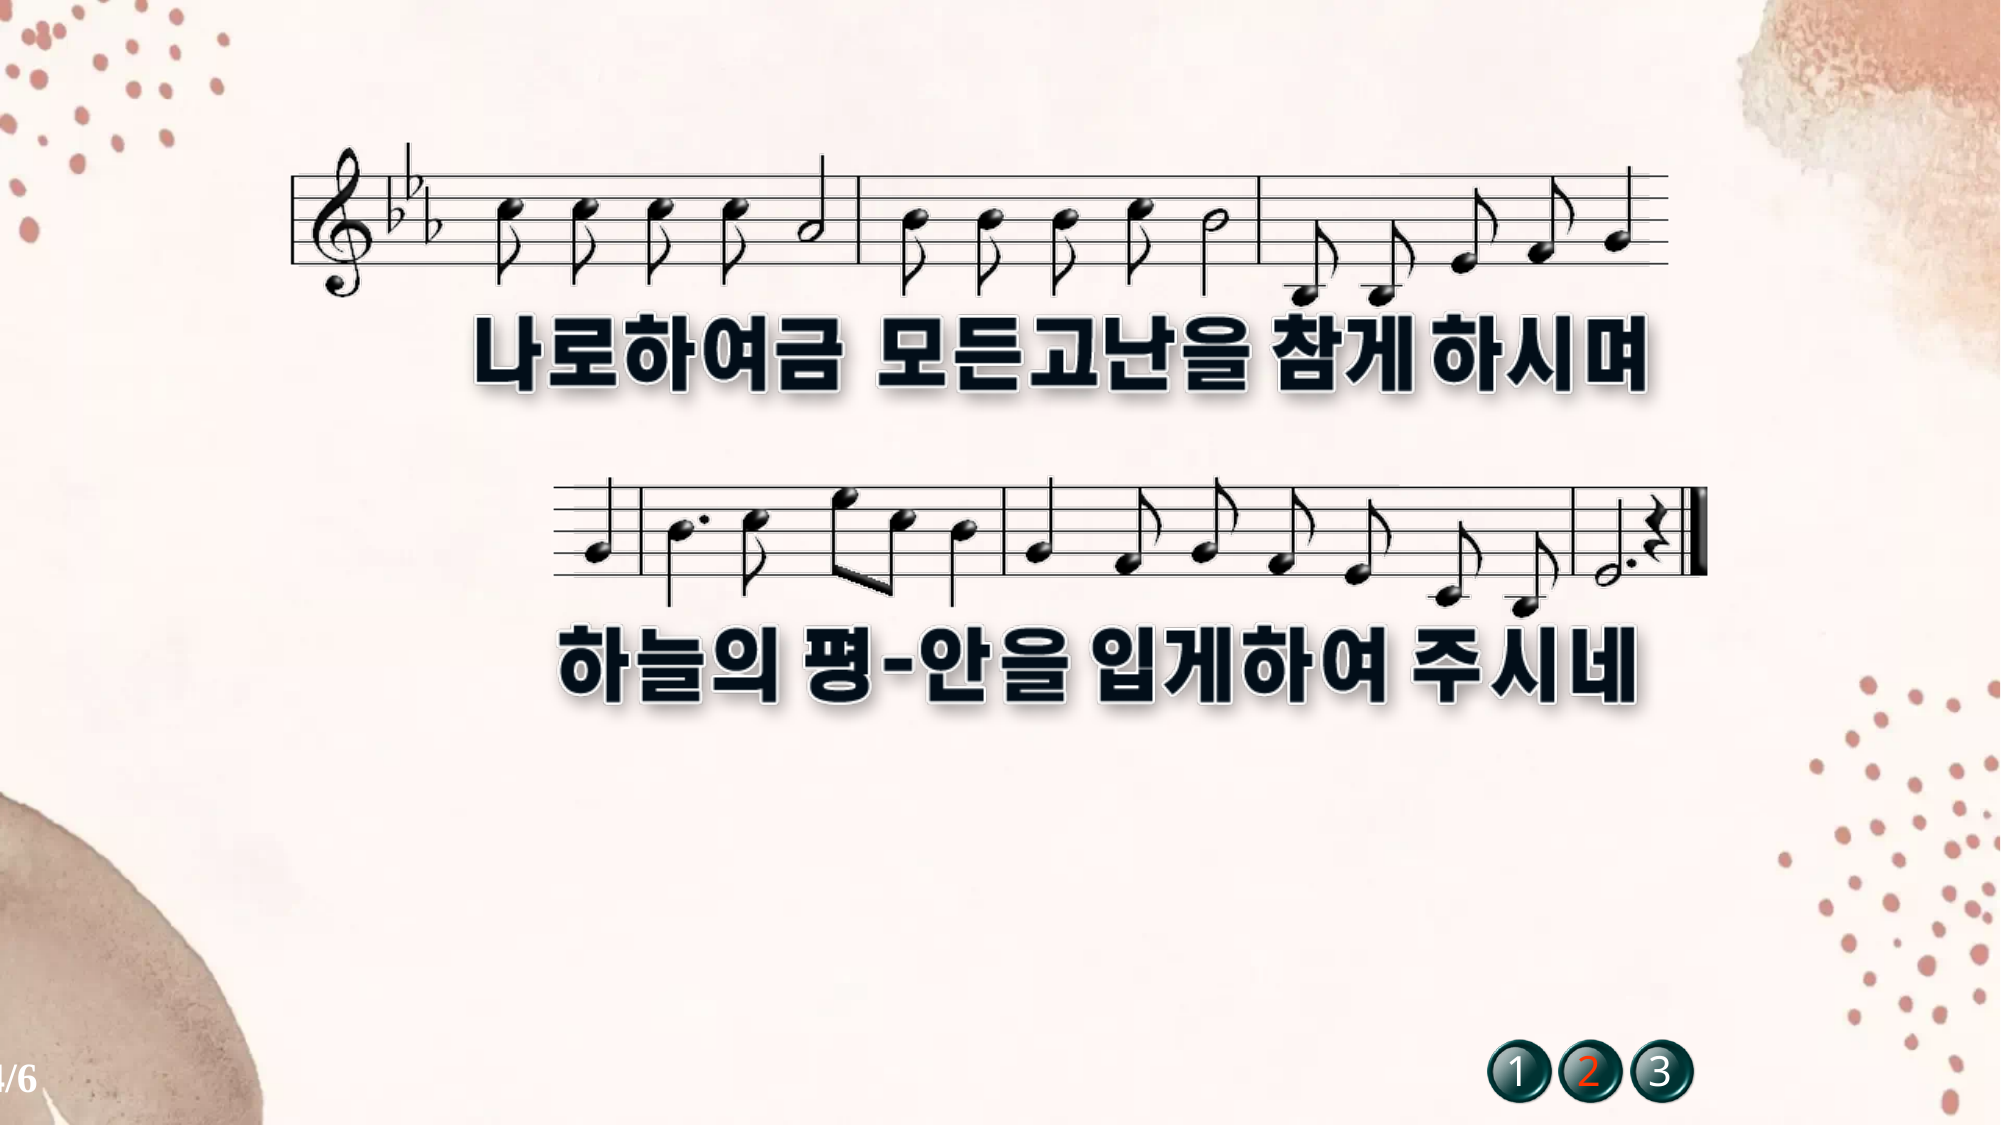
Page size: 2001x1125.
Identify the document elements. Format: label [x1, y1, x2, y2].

text_box [1555, 1035, 1626, 1106]
text_box [1484, 1035, 1555, 1106]
text_box [1627, 1035, 1697, 1106]
picture [0, 0, 2001, 1125]
